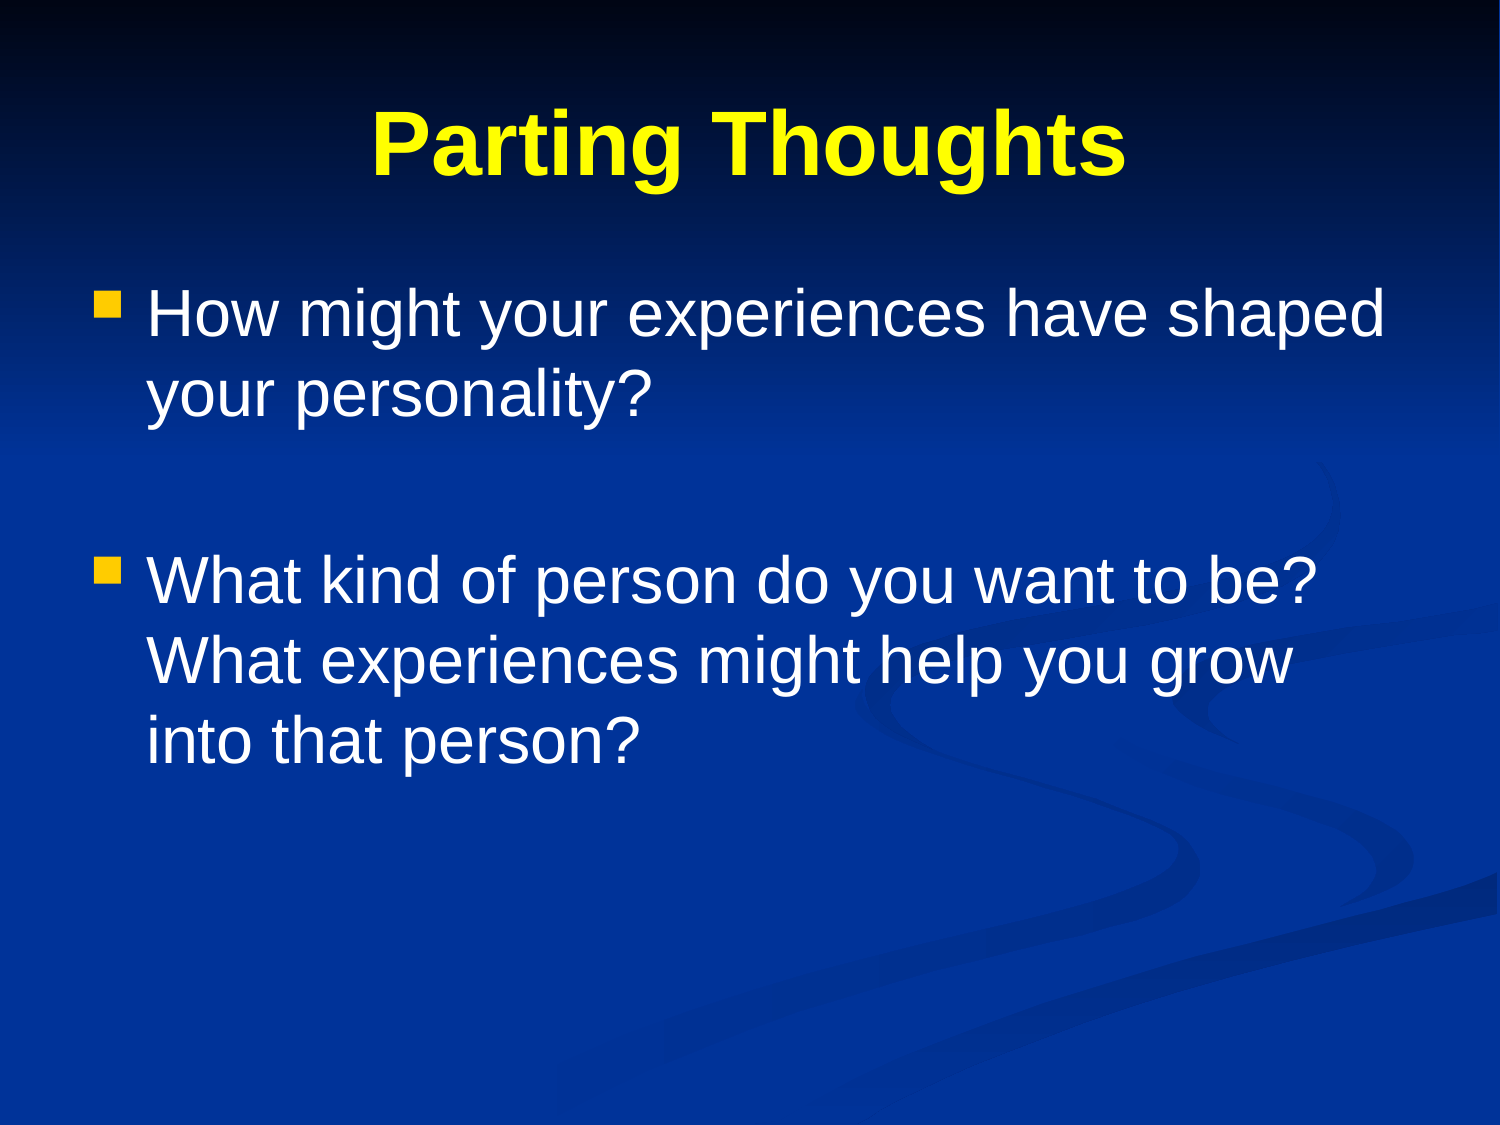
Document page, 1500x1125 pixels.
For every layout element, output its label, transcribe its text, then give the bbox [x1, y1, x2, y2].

title Parting Thoughts [75, 45, 1425, 233]
list How might your experiences have shaped your personality? What kind of person do you want to be? What experiences might help you grow into that person? [75, 262, 1425, 1005]
